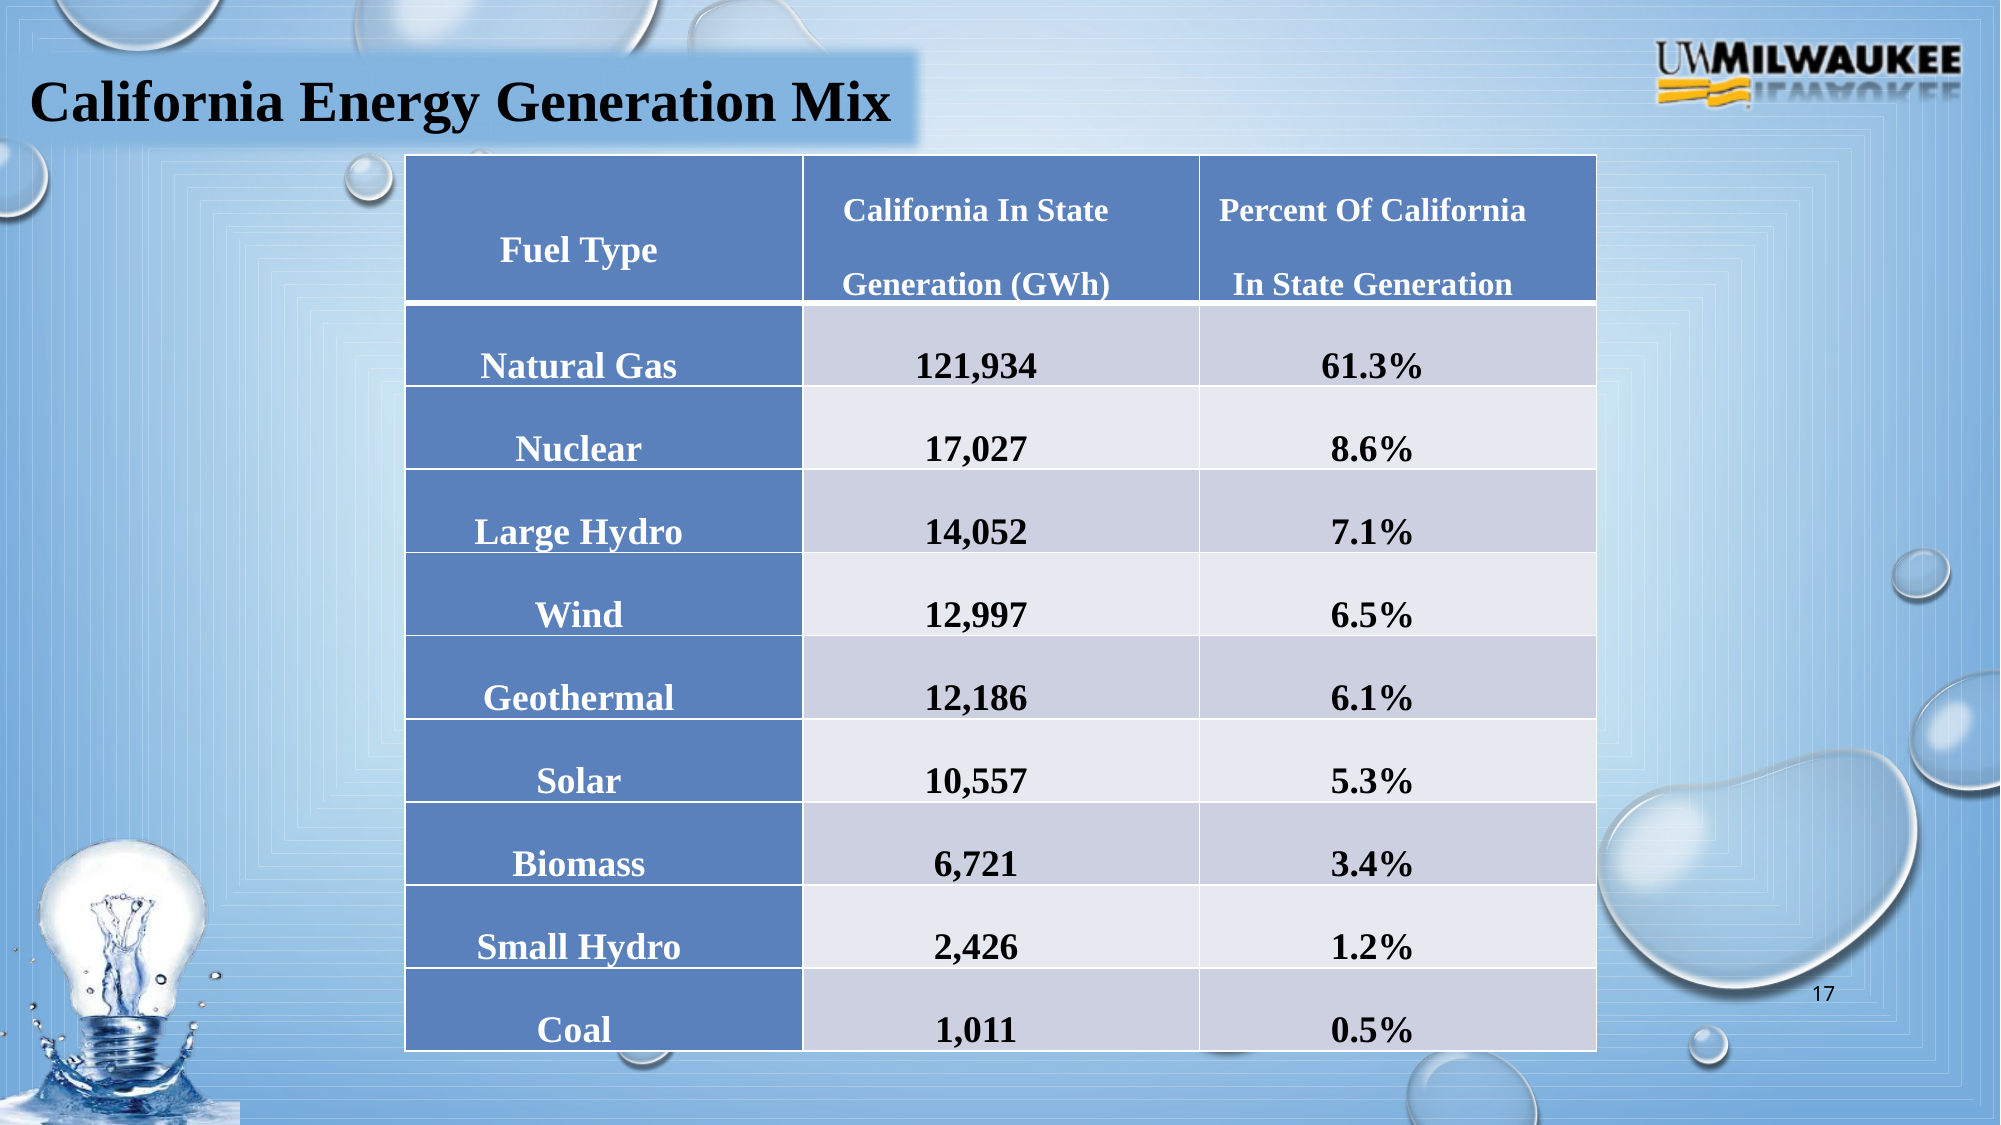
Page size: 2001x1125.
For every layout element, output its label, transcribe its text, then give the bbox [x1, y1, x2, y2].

table_cell Biomass [406, 803, 802, 884]
table_header California In State Generation (GWh) [804, 156, 1199, 300]
table_cell 6.1% [1200, 636, 1596, 718]
table_cell Large Hydro [406, 470, 802, 552]
table_cell Geothermal [406, 636, 802, 718]
table_cell 7.1% [1200, 470, 1596, 552]
table_cell Wind [406, 553, 802, 635]
table_cell 3.4% [1200, 803, 1596, 884]
table_cell Coal [406, 969, 802, 1050]
table_cell 10,557 [804, 720, 1199, 801]
table_cell 5.3% [1200, 720, 1596, 801]
table_cell 1.2% [1200, 886, 1596, 967]
table_cell 14,052 [804, 470, 1199, 552]
table_cell 1,011 [804, 969, 1199, 1050]
table_cell 6.5% [1200, 553, 1596, 635]
table_cell 2,426 [804, 886, 1199, 967]
table_header Fuel Type [406, 156, 802, 300]
table_cell Small Hydro [406, 886, 802, 967]
slide_number 17 [1724, 965, 1851, 1025]
table_header Percent Of California In State Generation [1200, 156, 1596, 300]
table_cell 12,186 [804, 636, 1199, 718]
table_cell Solar [406, 720, 802, 801]
table_cell 17,027 [804, 387, 1199, 468]
table_cell 6,721 [804, 803, 1199, 884]
table_cell 8.6% [1200, 387, 1596, 468]
picture [0, 0, 2000, 1125]
table_cell Nuclear [406, 387, 802, 468]
table_cell Natural Gas [406, 306, 802, 385]
text_box California Energy Generation Mix [16, 57, 910, 139]
table_cell 121,934 [804, 306, 1199, 385]
table_cell 0.5% [1200, 969, 1596, 1050]
table_cell 12,997 [804, 553, 1199, 635]
table_cell 61.3% [1200, 306, 1596, 385]
